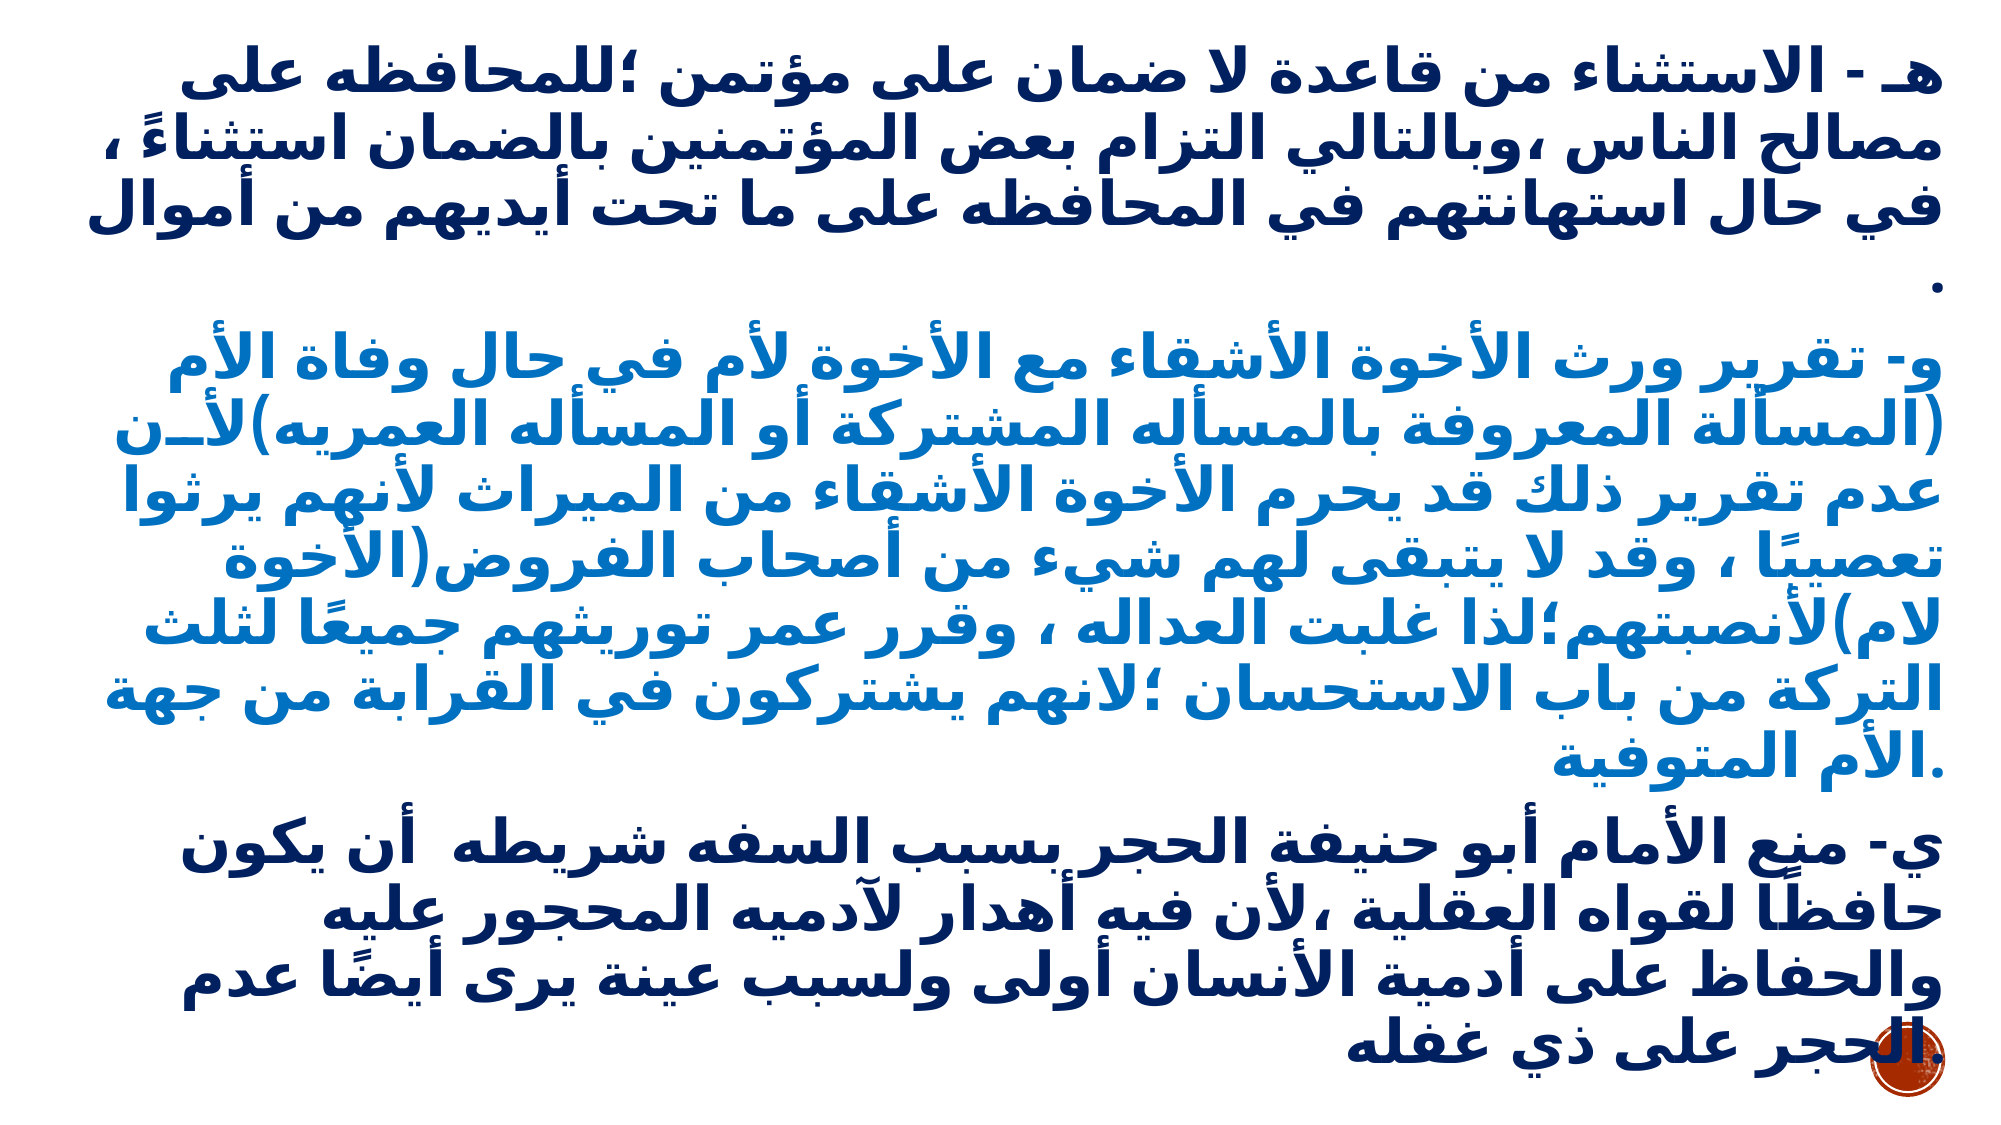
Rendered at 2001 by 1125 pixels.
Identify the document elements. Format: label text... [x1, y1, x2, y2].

list هـ - الاستثناء من قاعدة لا ضمان على مؤتمن ؛للمحافظه على مصالح الناس ،وبالتالي التزام بعض المؤتمنين بالضمان استثناءً ، في حال استهانتهم في المحافظه على ما تحت أيديهم من أموال . و- تقرير ورث الأخوة الأشقاء مع الأخوة لأم في حال وفاة الأم (المسألة المعروفة بالمسأله المشتركة أو المسأله العمريه)لأن عدم تقرير ذلك قد يحرم الأخوة الأشقاء من الميراث لأنهم يرثوا تعصيبًا ، وقد لا يتبقى لهم شيء من أصحاب الفروض(الأخوة لام)لأنصبتهم؛لذا غلبت العداله ، وقرر عمر توريثهم جميعًا لثلث التركة من باب الاستحسان ؛لانهم يشتركون في القرابة من جهة الأم المتوفية. ي- منع الأمام أبو حنيفة الحجر بسبب السفه شريطه أن يكون حافظًا لقواه العقلية ،لأن فيه أهدار لآدميه المحجور عليه والحفاظ على أدمية الأنسان أولى ولسبب عينة يرى أيضًا عدم الحجر على ذي غفله. [39, 32, 1962, 1085]
